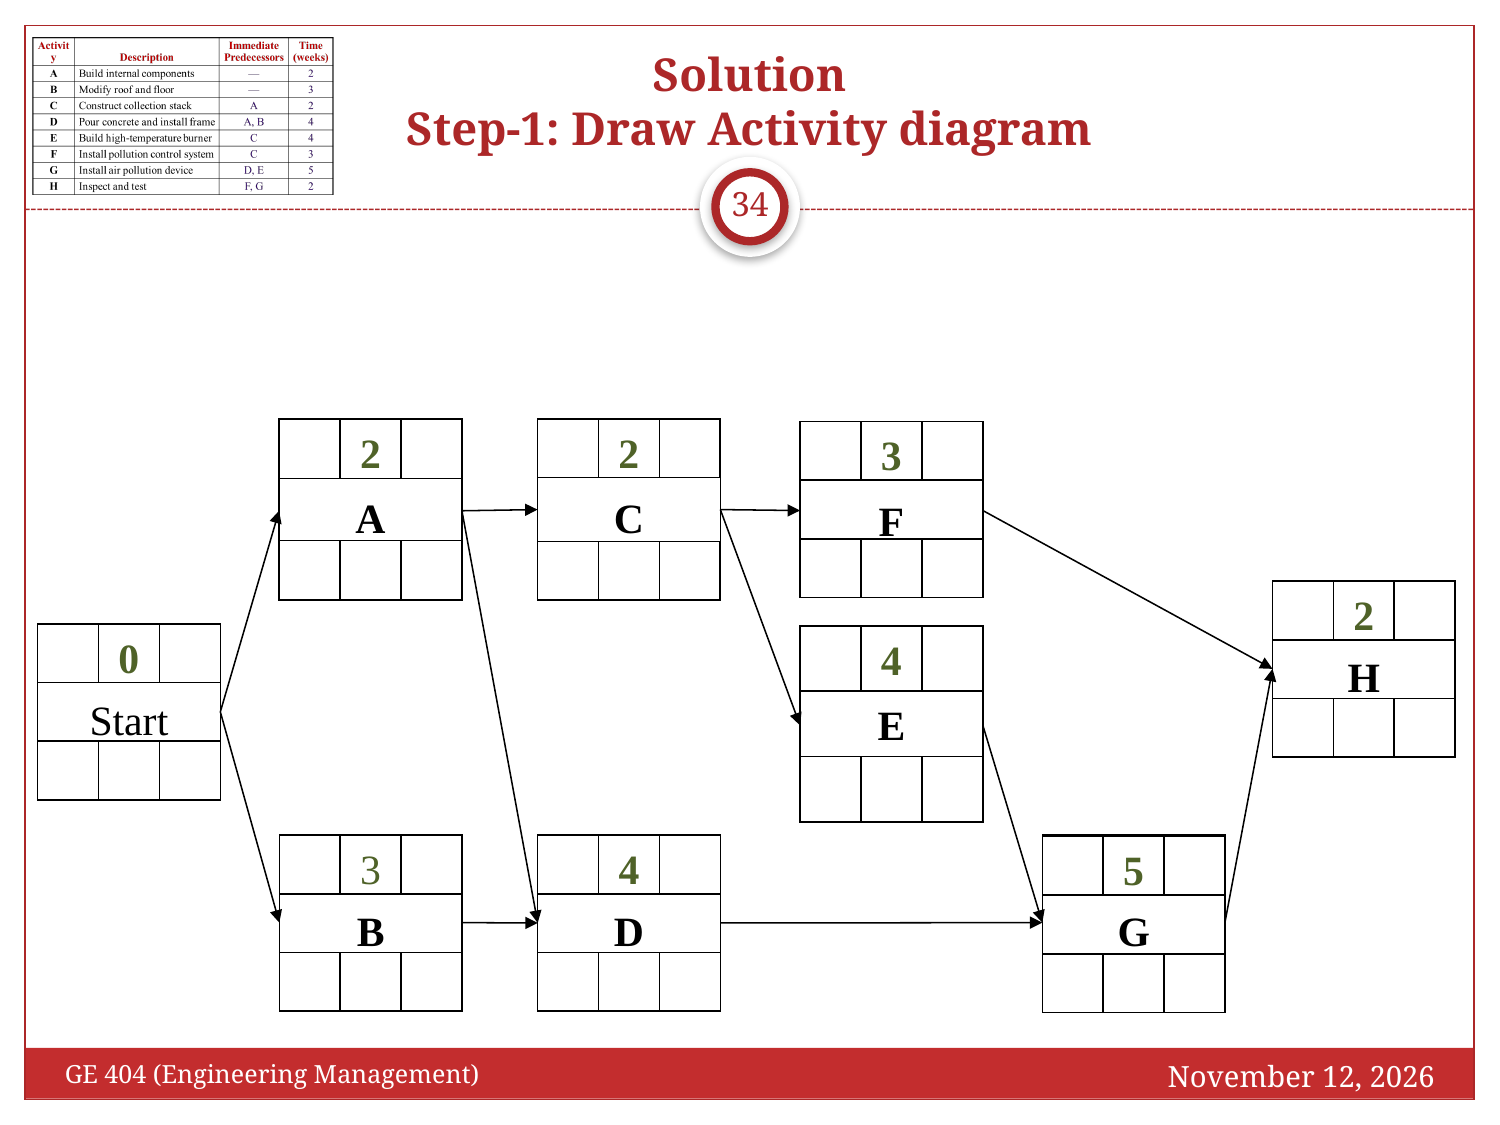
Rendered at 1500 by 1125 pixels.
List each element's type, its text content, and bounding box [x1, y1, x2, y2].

picture [31, 35, 335, 199]
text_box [220, 418, 459, 709]
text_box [720, 421, 984, 507]
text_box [982, 510, 1456, 923]
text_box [461, 510, 716, 1012]
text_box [720, 725, 1226, 1013]
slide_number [950, 1050, 1450, 1111]
title Solution Step-1: Draw Activity diagram [338, 37, 1450, 162]
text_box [37, 623, 214, 801]
footer GE 404 (Engineering Management) [50, 1051, 638, 1112]
slide_number 34 [712, 169, 788, 243]
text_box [720, 509, 980, 723]
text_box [220, 711, 455, 1012]
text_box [461, 418, 721, 508]
